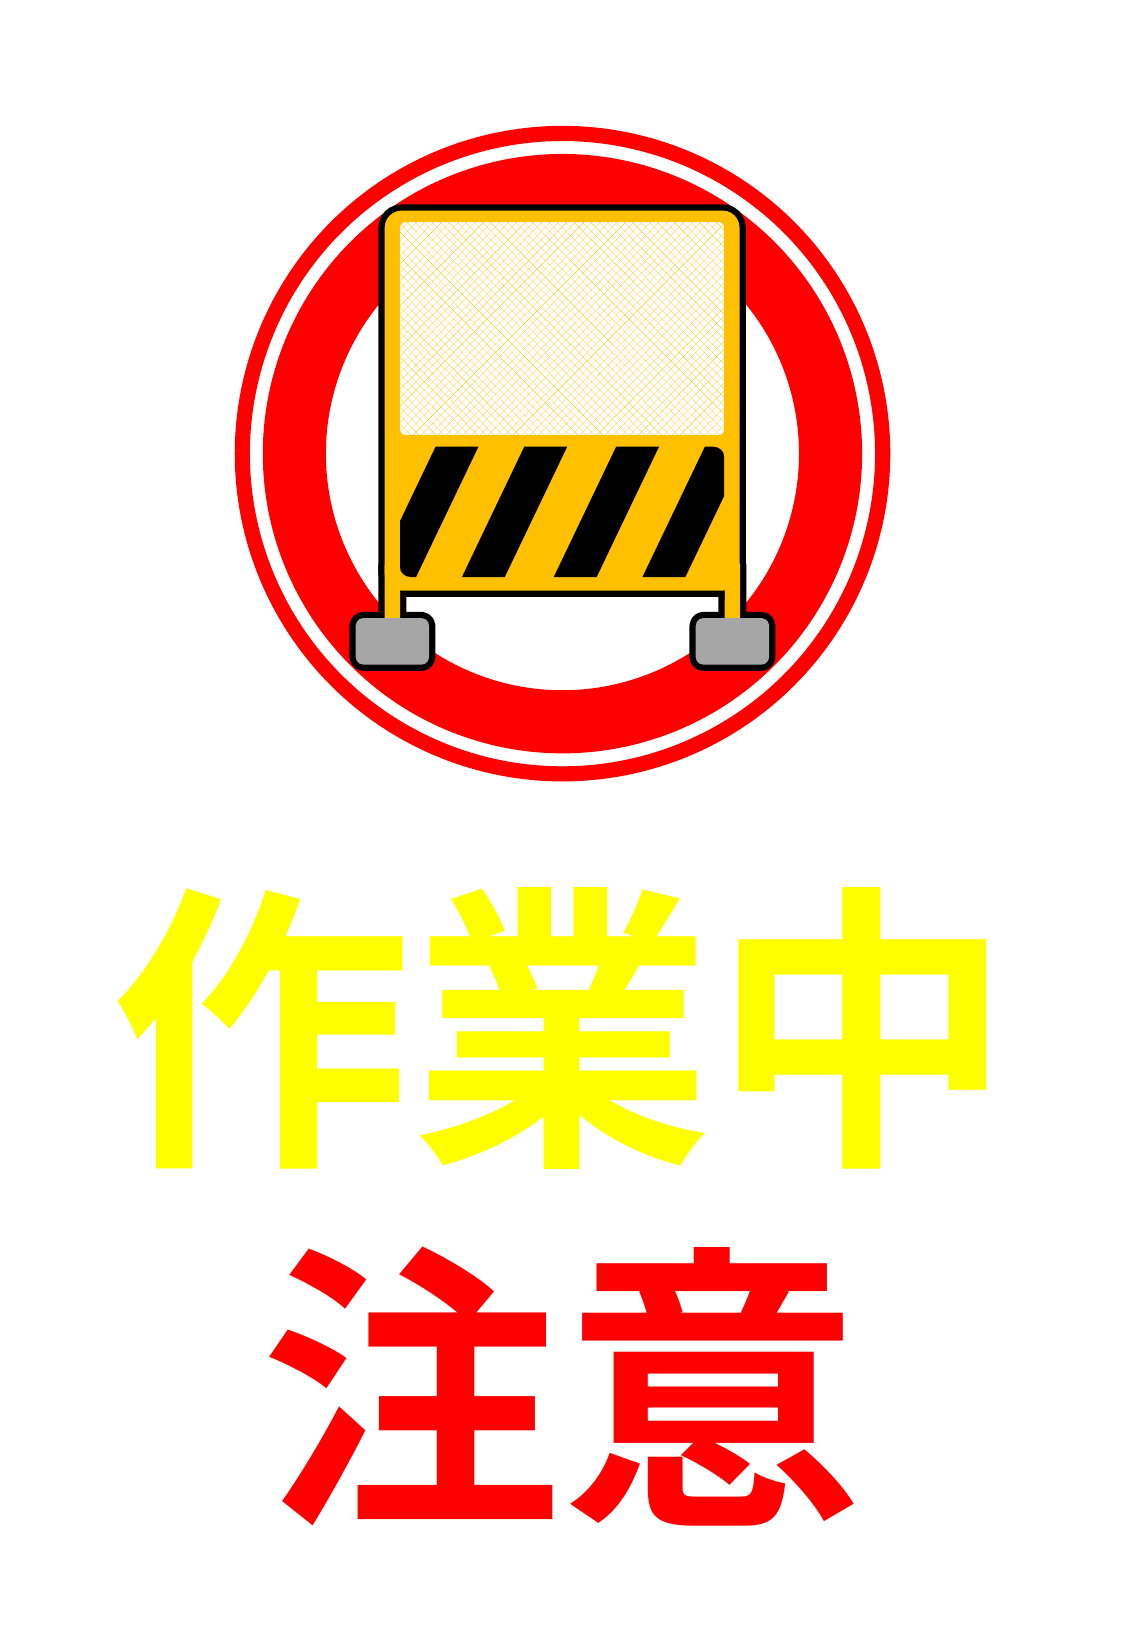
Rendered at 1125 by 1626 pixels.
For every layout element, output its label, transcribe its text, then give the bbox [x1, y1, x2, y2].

text_box 作業中 注意 [0, 834, 1125, 1570]
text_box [234, 125, 891, 782]
